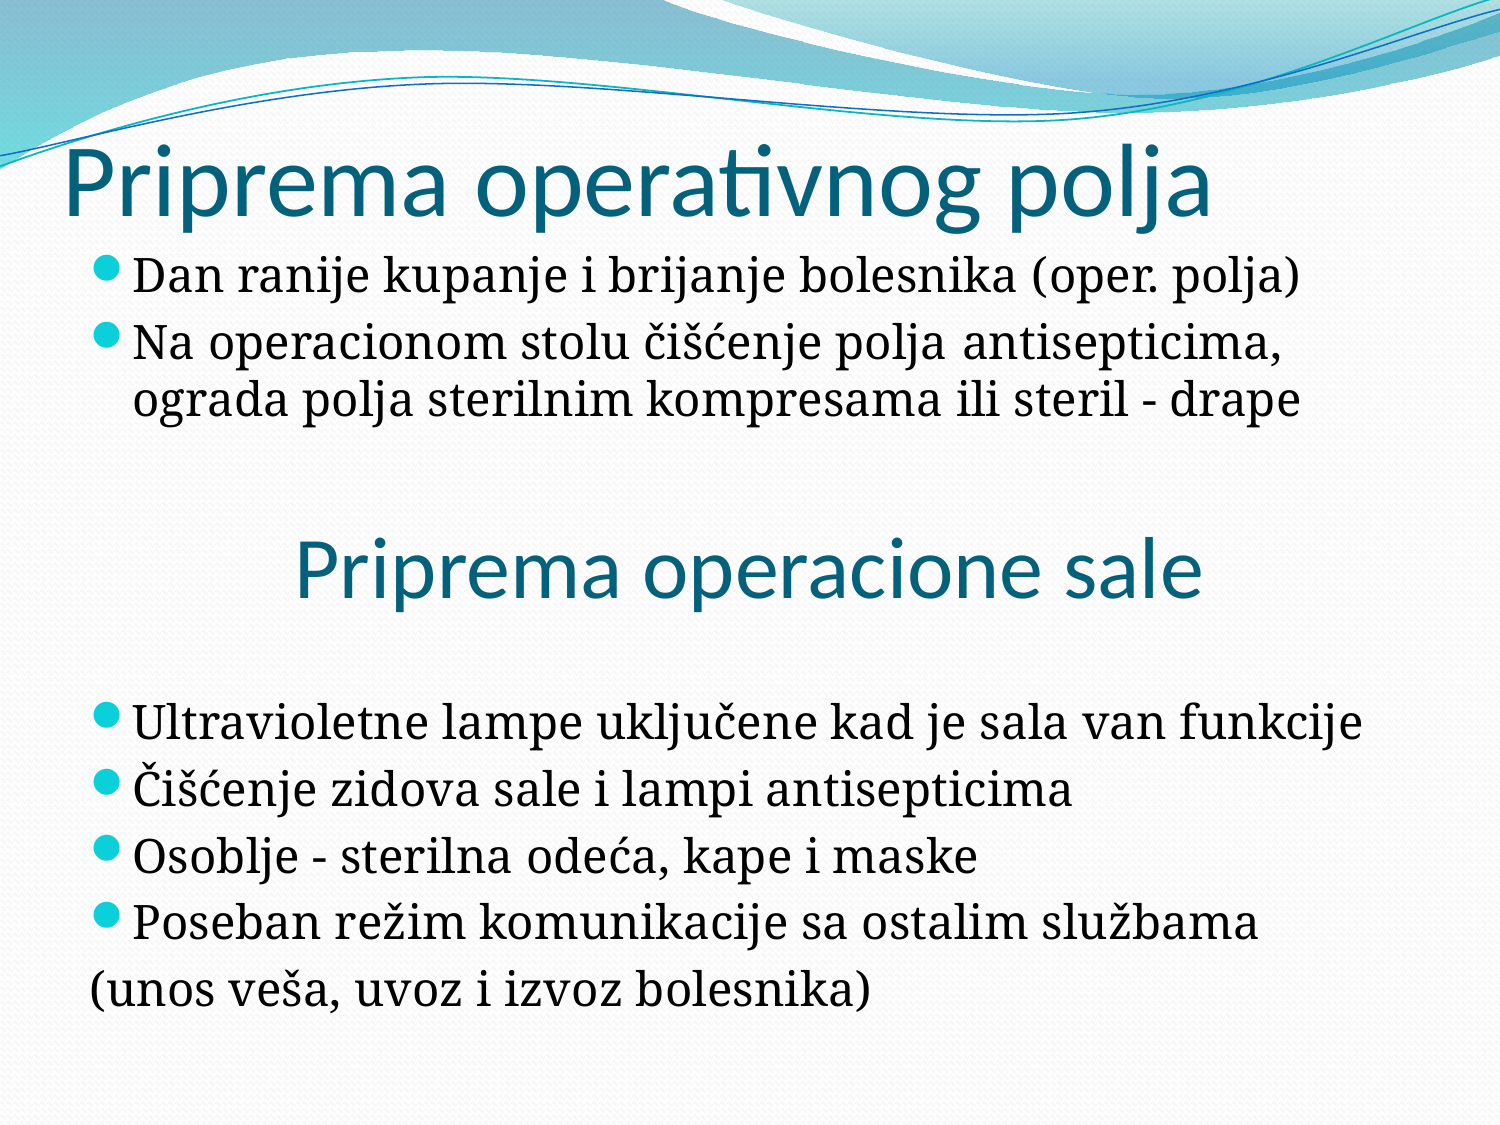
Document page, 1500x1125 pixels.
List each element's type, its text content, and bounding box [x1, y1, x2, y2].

title Priprema operativnog polja [62, 50, 1413, 238]
list Dan ranije kupanje i brijanje bolesnika (oper. polja) Na operacionom stolu čišćenje polja antisepticima, ograda polja sterilnim kompresama ili steril - drape Priprema operacione sale Ultravioletne lampe uključene kad je sala van funkcije Čišćenje zidova sale i lampi antisepticima Osoblje - sterilna odeća, kape i maske Poseban režim komunikacije sa ostalim službama (unos veša, uvoz i izvoz bolesnika) [75, 237, 1425, 1038]
